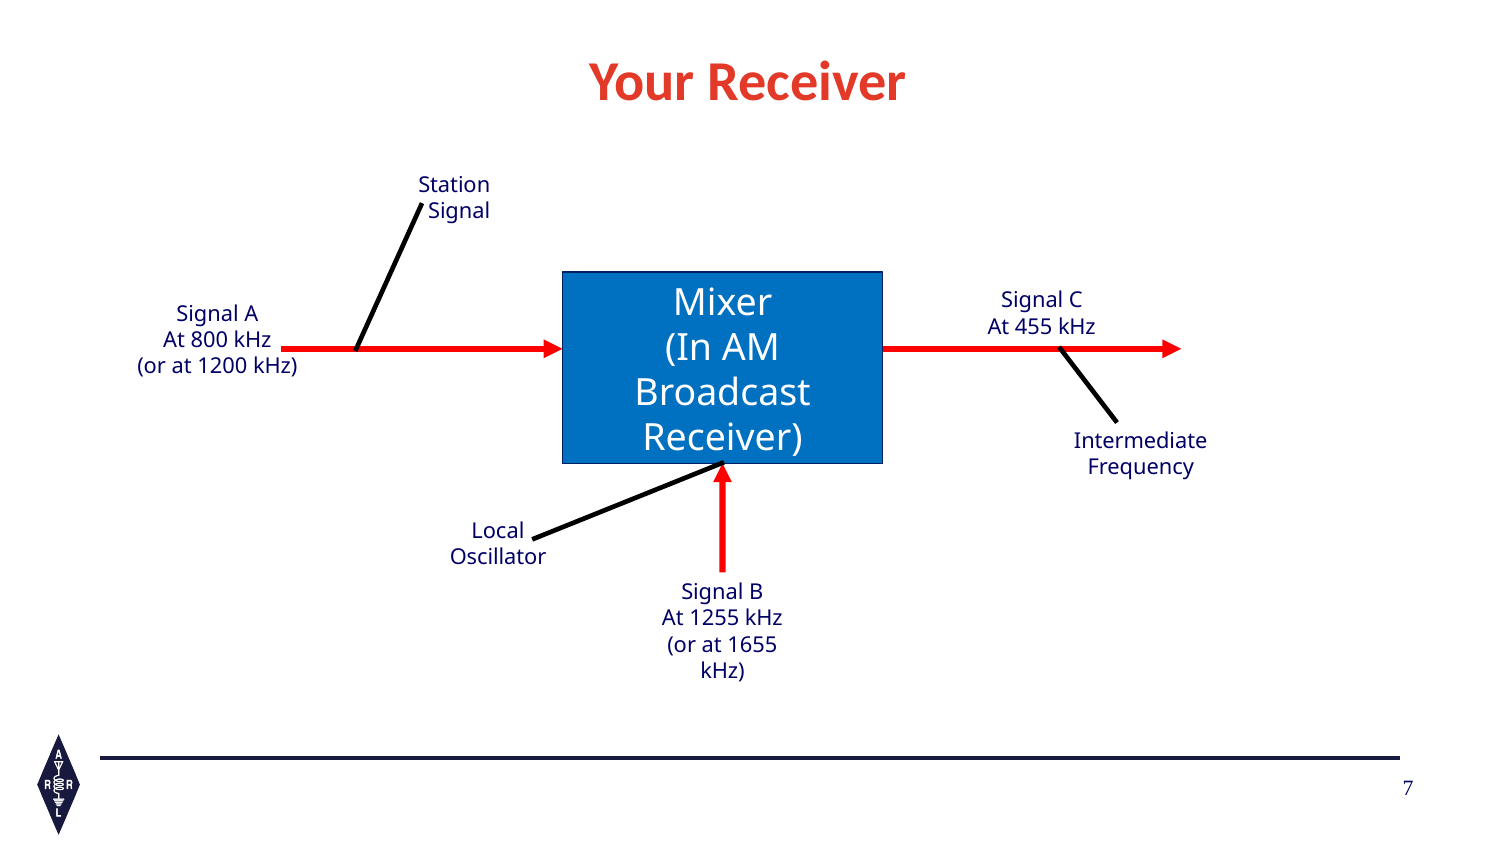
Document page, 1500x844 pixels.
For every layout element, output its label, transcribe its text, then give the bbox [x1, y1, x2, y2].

text_box Your Receiver [101, 44, 1395, 145]
text_box Station Signal [395, 165, 502, 229]
picture [37, 734, 80, 835]
text_box Intermediate Frequency [1060, 420, 1221, 485]
text_box Mixer (In AM Broadcast Receiver) [562, 272, 883, 464]
text_box Signal C At 455 kHz [946, 280, 1137, 344]
text_box 7 [1074, 768, 1425, 827]
text_box Signal A At 800 kHz (or at 1200 kHz) [99, 294, 336, 384]
text_box Signal B At 1255 kHz (or at 1655 kHz) [631, 572, 814, 689]
text_box Local Oscillator [433, 510, 563, 575]
